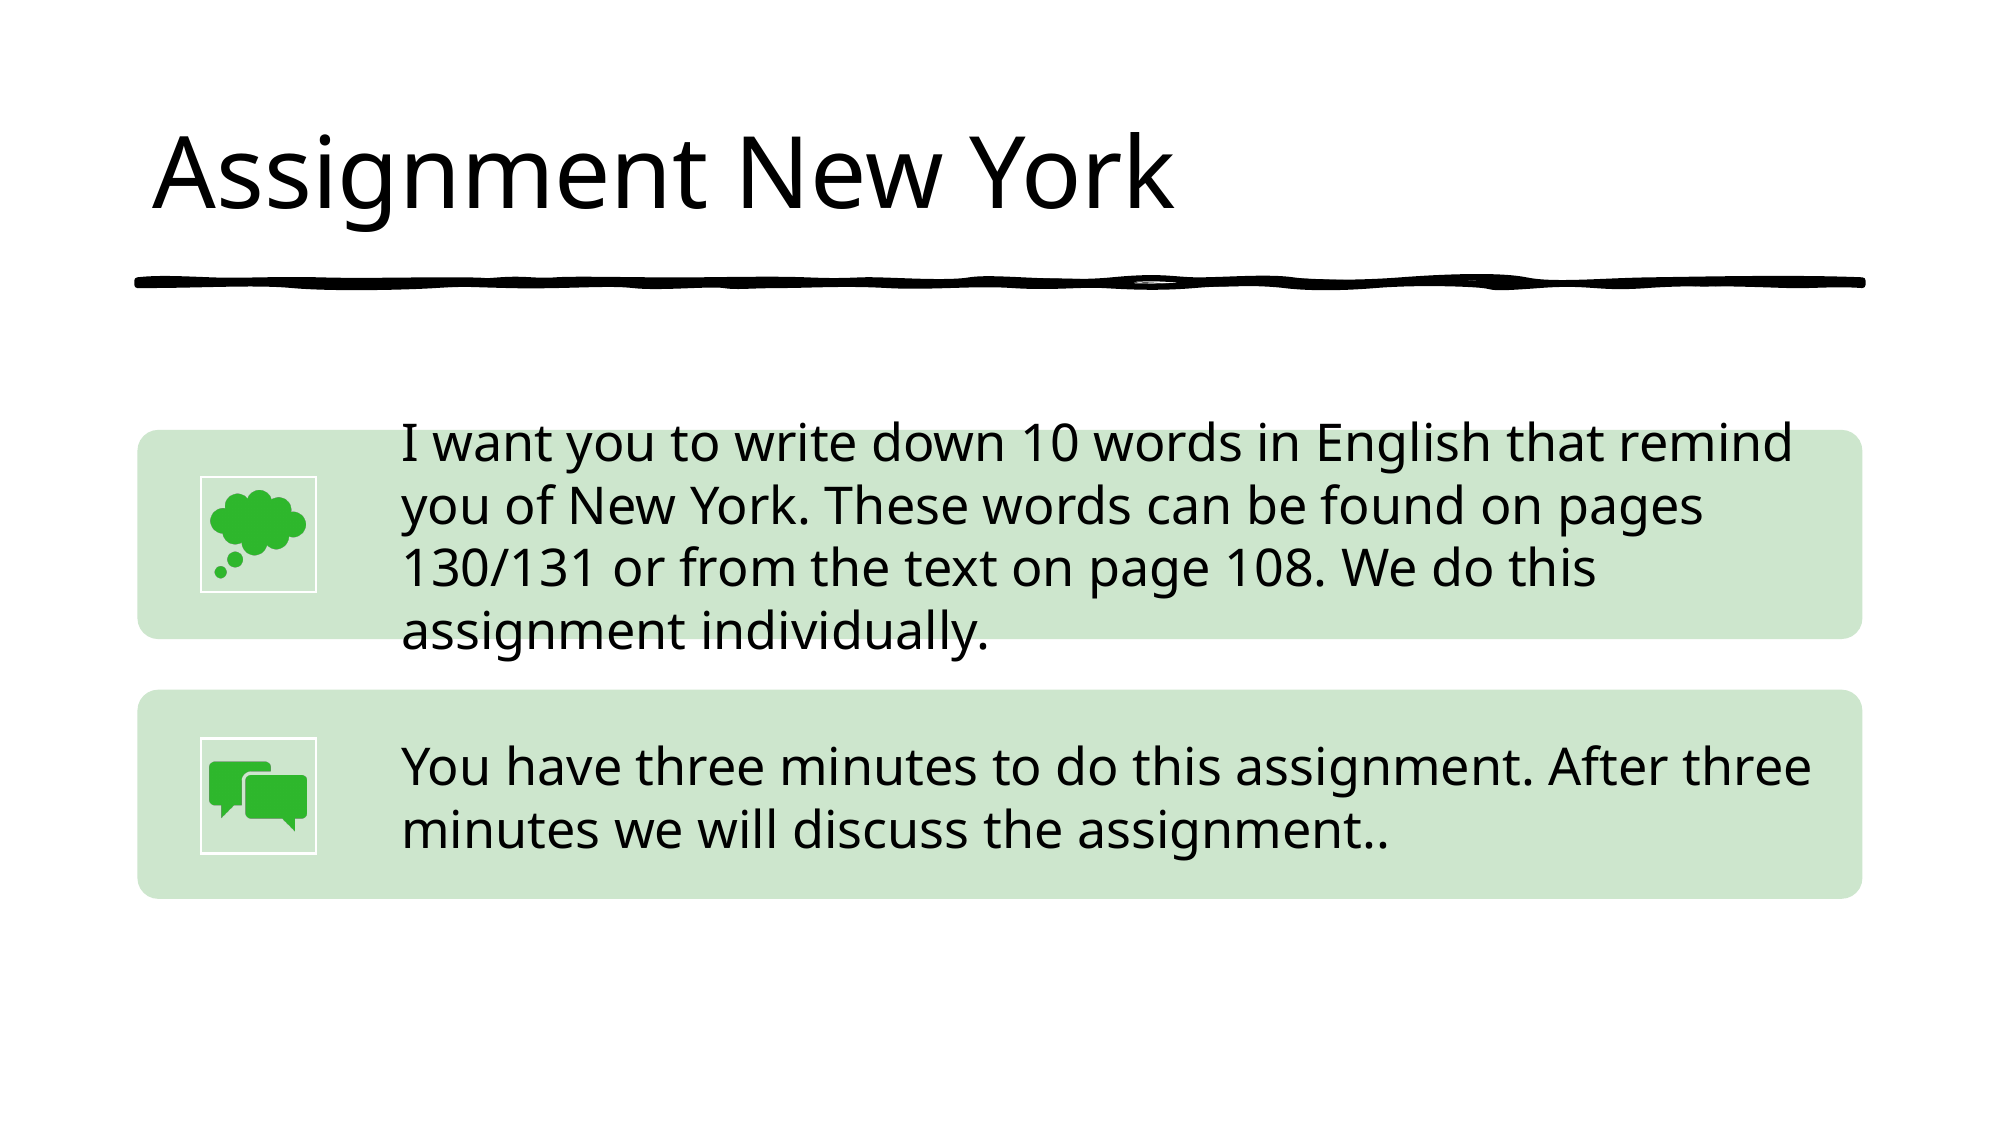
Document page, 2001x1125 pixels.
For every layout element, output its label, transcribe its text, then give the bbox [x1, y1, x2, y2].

title Assignment New York [137, 59, 1863, 278]
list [137, 316, 1863, 1014]
